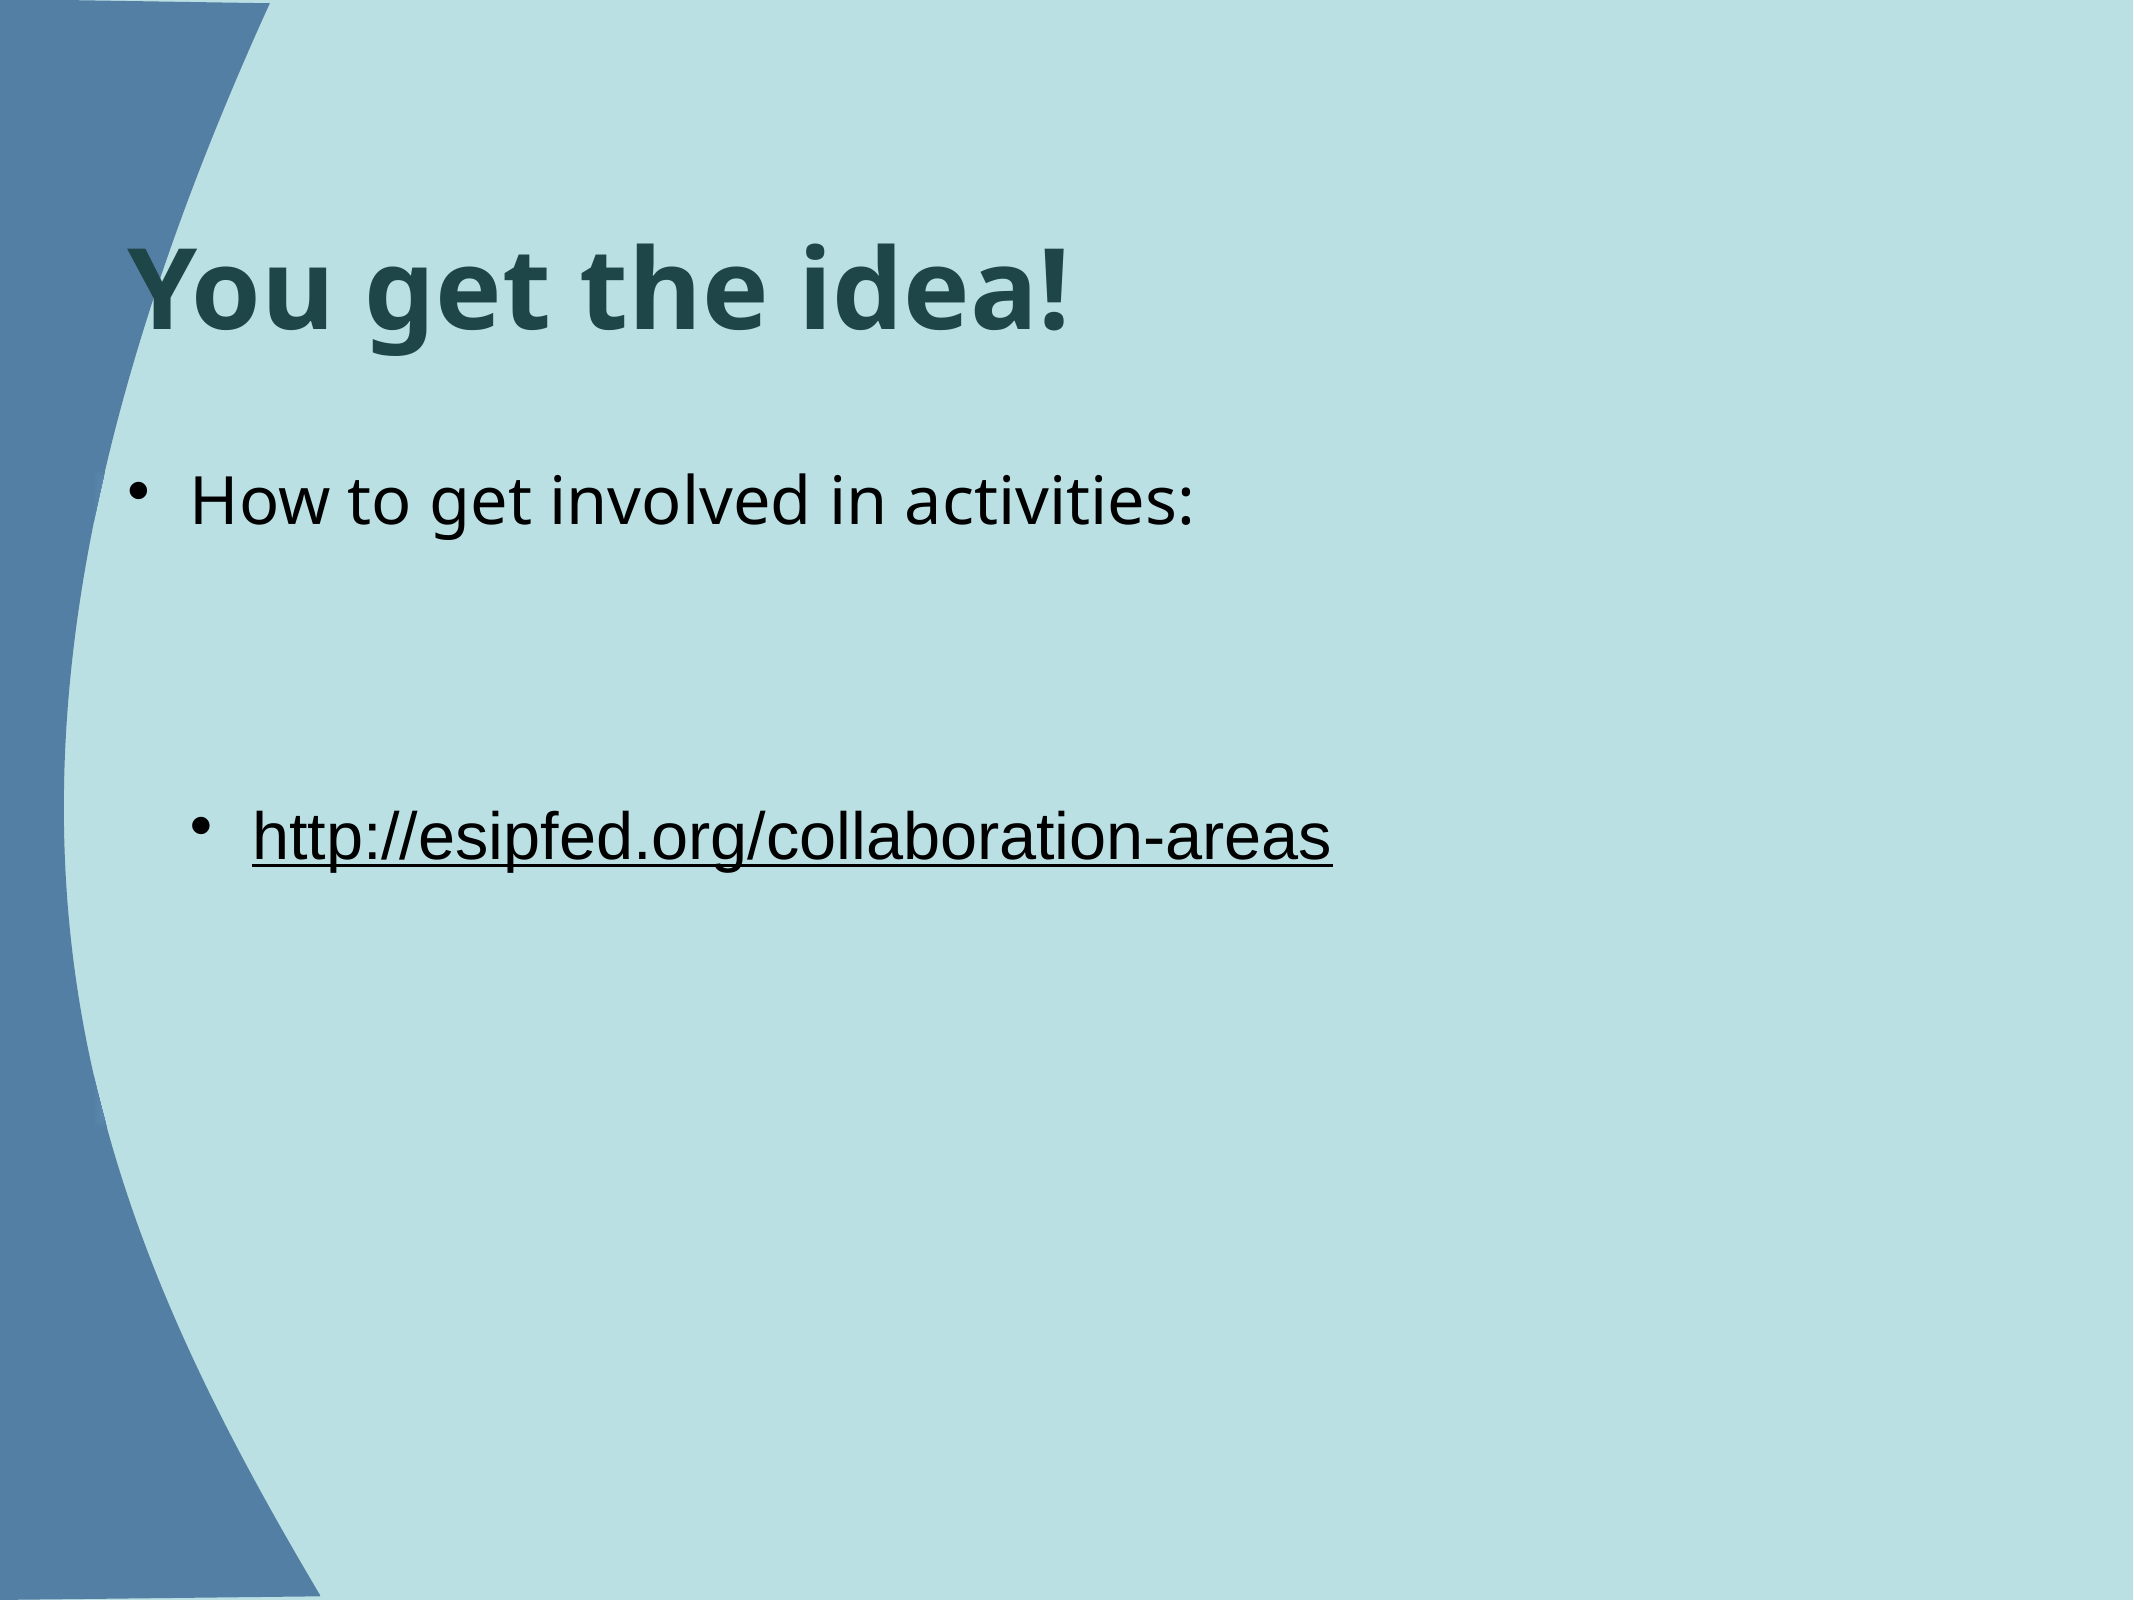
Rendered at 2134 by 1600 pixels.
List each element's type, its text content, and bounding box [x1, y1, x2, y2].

title You get the idea! [106, 63, 2028, 374]
list How to get involved in activities: http://esipfed.org/collaboration-areas [106, 436, 2028, 1463]
text_box [0, 0, 321, 1600]
